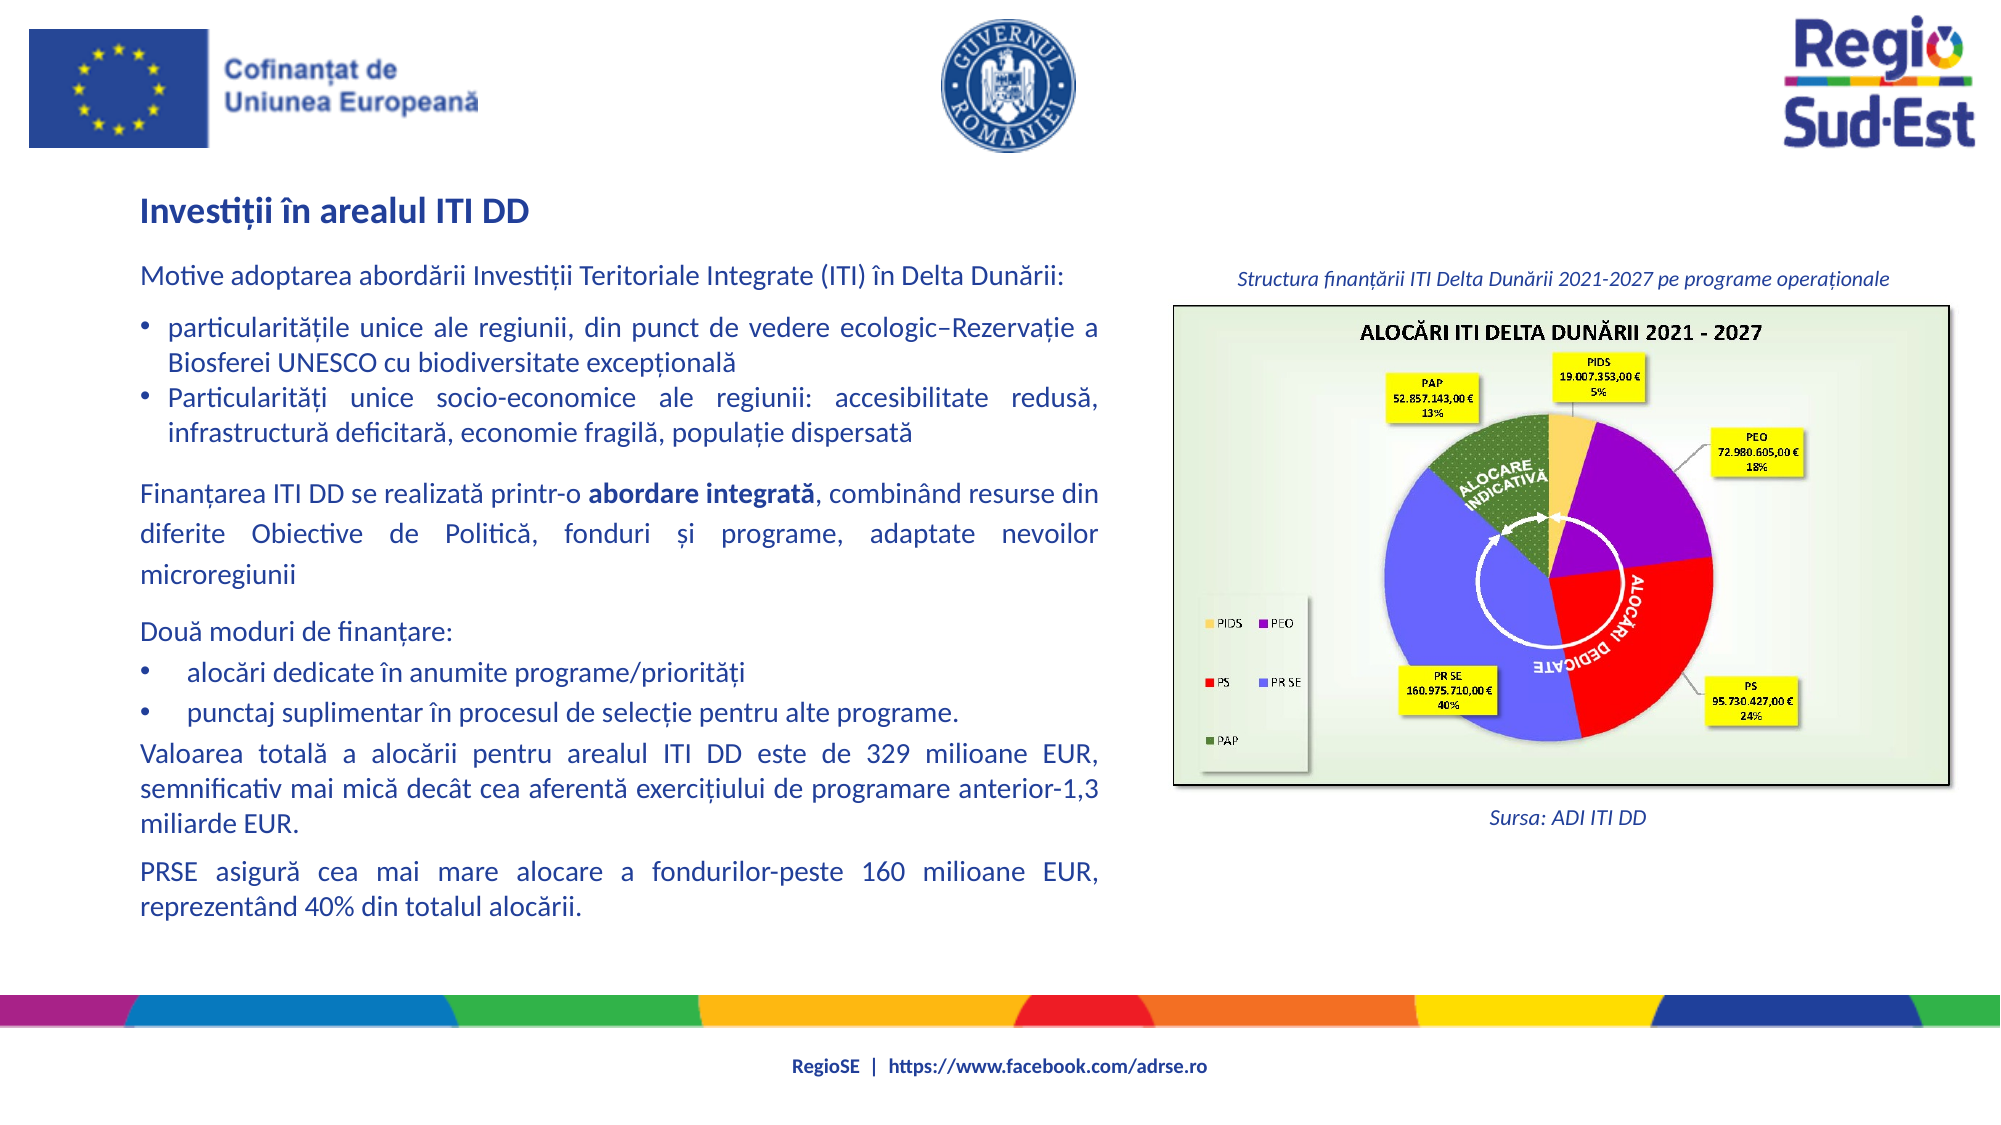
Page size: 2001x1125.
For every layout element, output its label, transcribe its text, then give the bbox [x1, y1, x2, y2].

picture [28, 28, 478, 148]
picture [1168, 296, 1961, 796]
subtitle Motive adoptarea abordării Investiții Teritoriale Integrate (ITI) în Delta Dunării: particularitățile unice ale regiunii, din punct de vedere ecologic–Rezervație a Biosferei UNESCO cu biodiversitate excepțională Particularități unice socio-economice ale regiunii: accesibilitate redusă, infrastructură deficitară, economie fragilă, populație dispersată Finanțarea ITI DD se realizată printr-o abordare integrată, combinând resurse din diferite Obiective de Politică, fonduri și programe, adaptate nevoilor microregiunii Două moduri de finanțare: alocări dedicate în anumite programe/priorități punctaj suplimentar în procesul de selecție pentru alte programe. Valoarea totală a alocării pentru arealul ITI DD este de 329 milioane EUR, semnificativ mai mică decât cea aferentă exercițiului de programare anterior-1,3 miliarde EUR. PRSE asigură cea mai mare alocare a fondurilor-peste 160 milioane EUR, reprezentând 40% din totalul alocării. [124, 243, 1115, 928]
picture [941, 19, 1076, 153]
text_box Structura finanțării ITI Delta Dunării 2021-2027 pe programe operaționale [1196, 252, 1933, 296]
picture [0, 995, 2000, 1029]
picture [1759, 0, 2000, 220]
text_box Sursa: ADI ITI DD [1474, 796, 1841, 838]
text_box Investiții în arealul ITI DD [124, 178, 1285, 239]
text_box RegioSE | https://www.facebook.com/adrse.ro [776, 1029, 1223, 1085]
